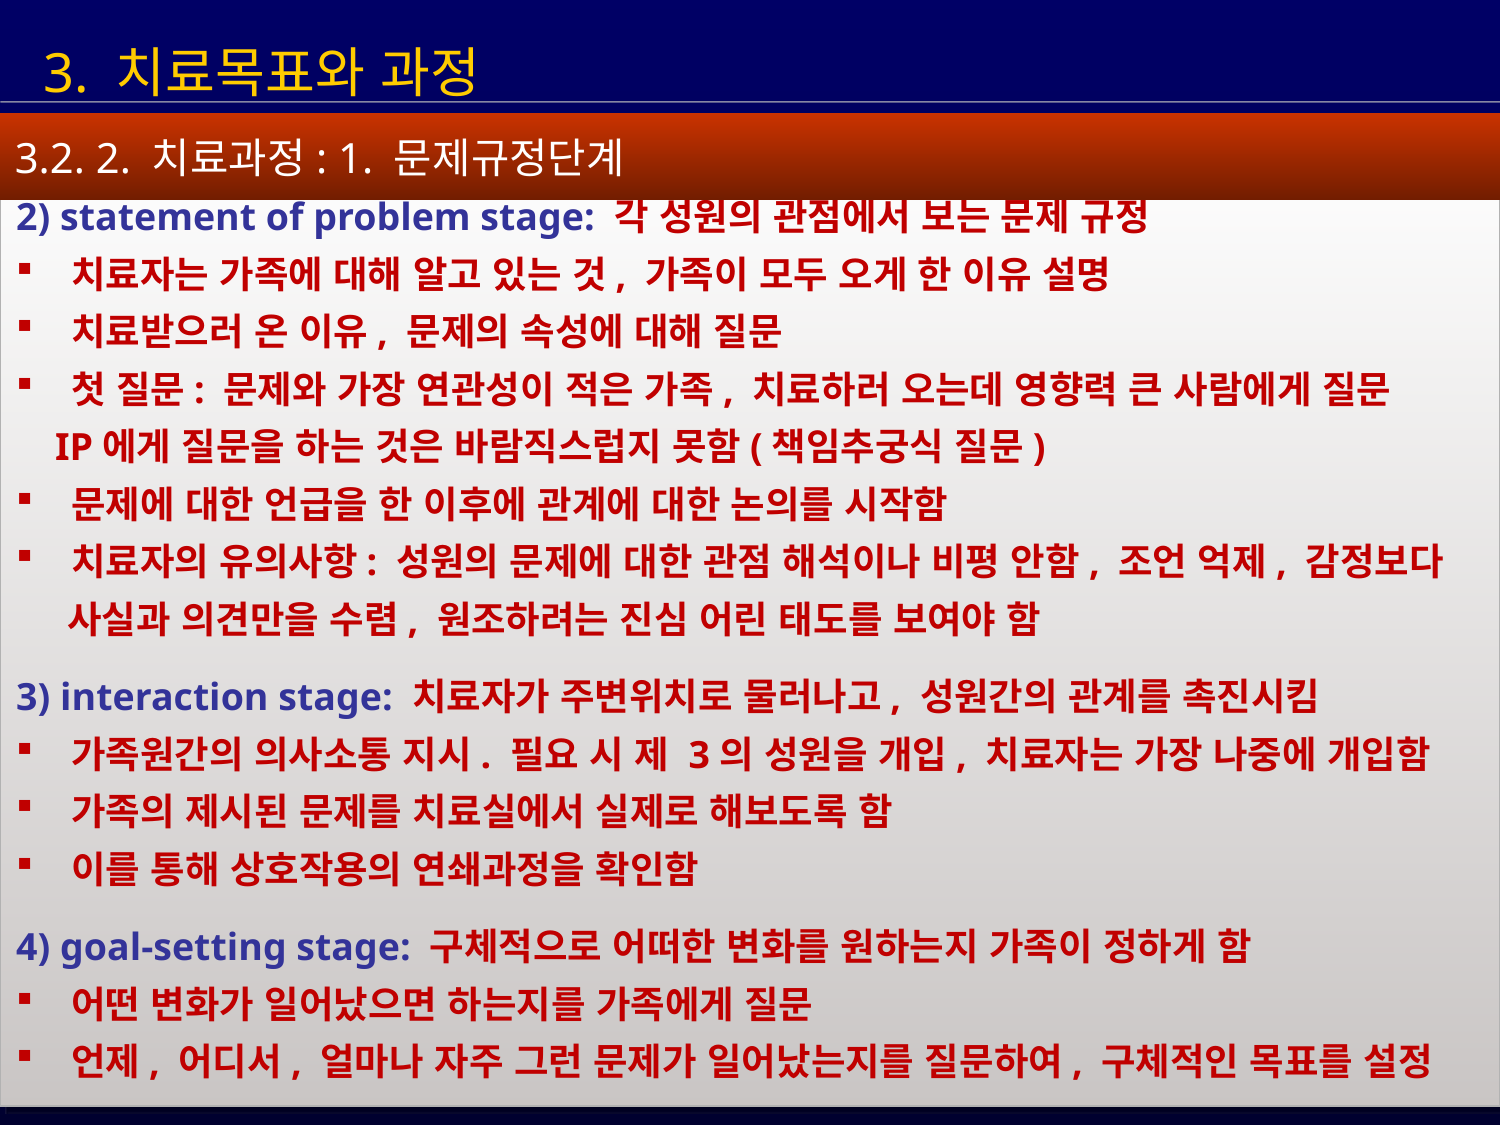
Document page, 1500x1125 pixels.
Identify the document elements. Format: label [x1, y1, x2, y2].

text_box [0, 30, 1500, 1107]
